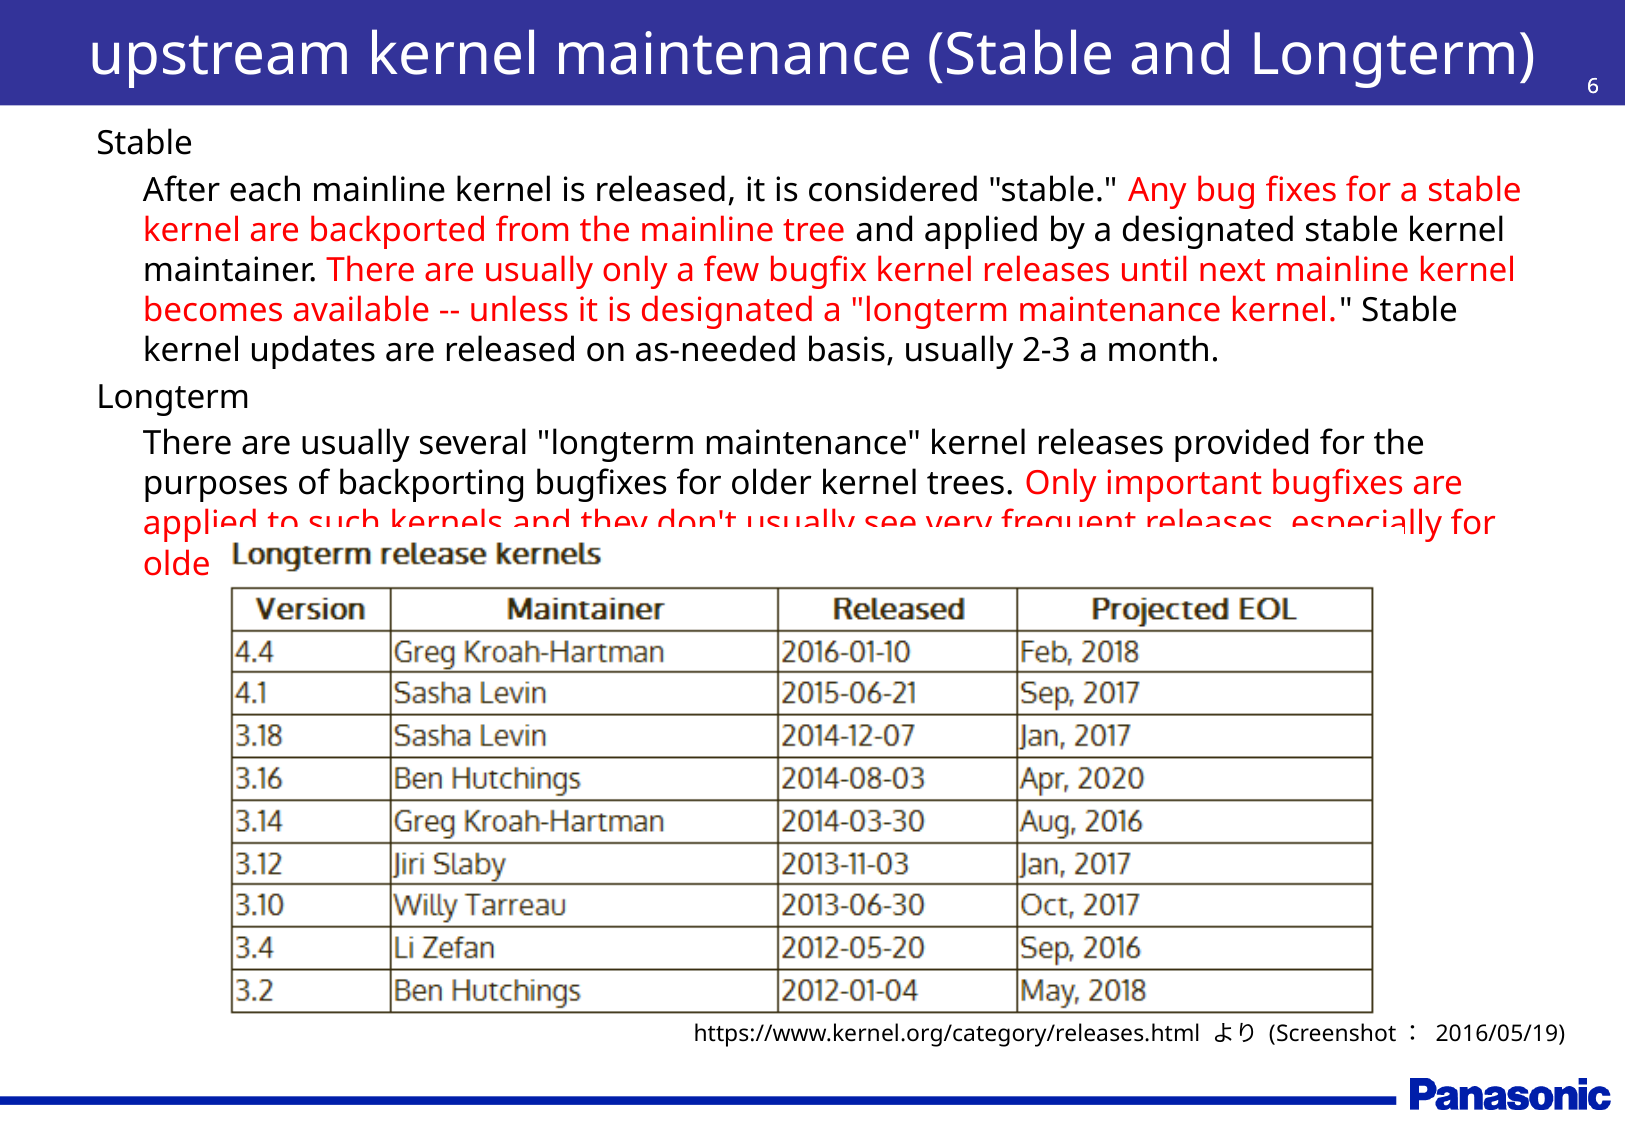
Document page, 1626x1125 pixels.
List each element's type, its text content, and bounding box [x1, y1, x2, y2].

title upstream kernel maintenance (Stable and Longterm) [32, 0, 1593, 103]
list Stable After each mainline kernel is released, it is considered "stable." Any bug fixes for a stable kernel are backported from the mainline tree and applied by a designated stable kernel maintainer. There are usually only a few bugfix kernel releases until next mainline kernel becomes available -- unless it is designated a "longterm maintenance kernel." Stable kernel updates are released on as-needed basis, usually 2-3 a month. Longterm There are usually several "longterm maintenance" kernel releases provided for the purposes of backporting bugfixes for older kernel trees. Only important bugfixes are applied to such kernels and they don't usually see very frequent releases, especially for older trees. [80, 113, 1544, 599]
picture [210, 526, 1404, 1036]
text_box https://www.kernel.org/category/releases.html より (Screenshot： 2016/05/19) [678, 1011, 1581, 1054]
slide_number 6 [1522, 65, 1615, 106]
picture [0, 1077, 1616, 1110]
